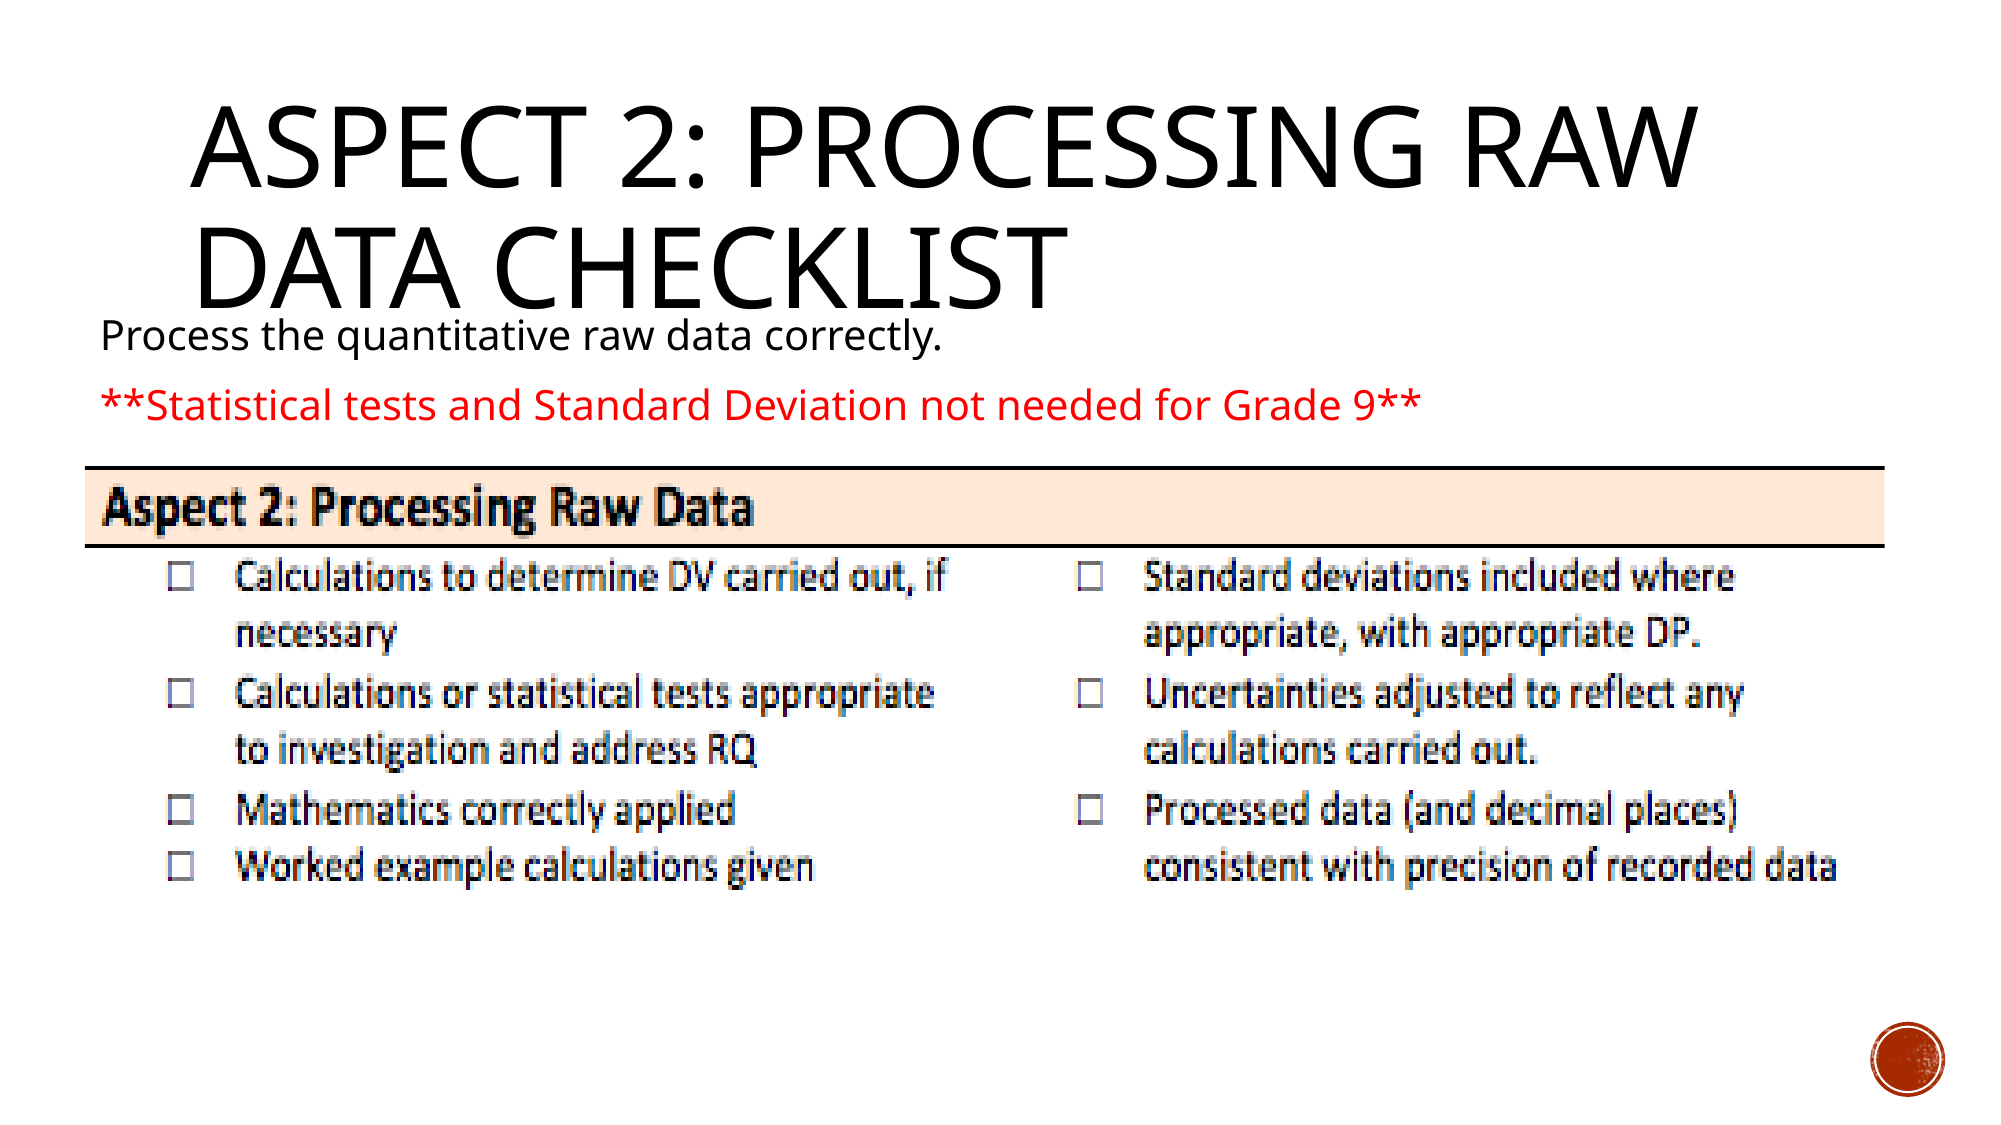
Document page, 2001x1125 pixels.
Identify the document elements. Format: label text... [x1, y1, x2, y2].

picture [85, 463, 1884, 929]
title Aspect 2: Processing raw data checklist [175, 79, 1826, 307]
list Process the quantitative raw data correctly. **Statistical tests and Standard Deviation not needed for Grade 9** [84, 307, 1941, 1044]
